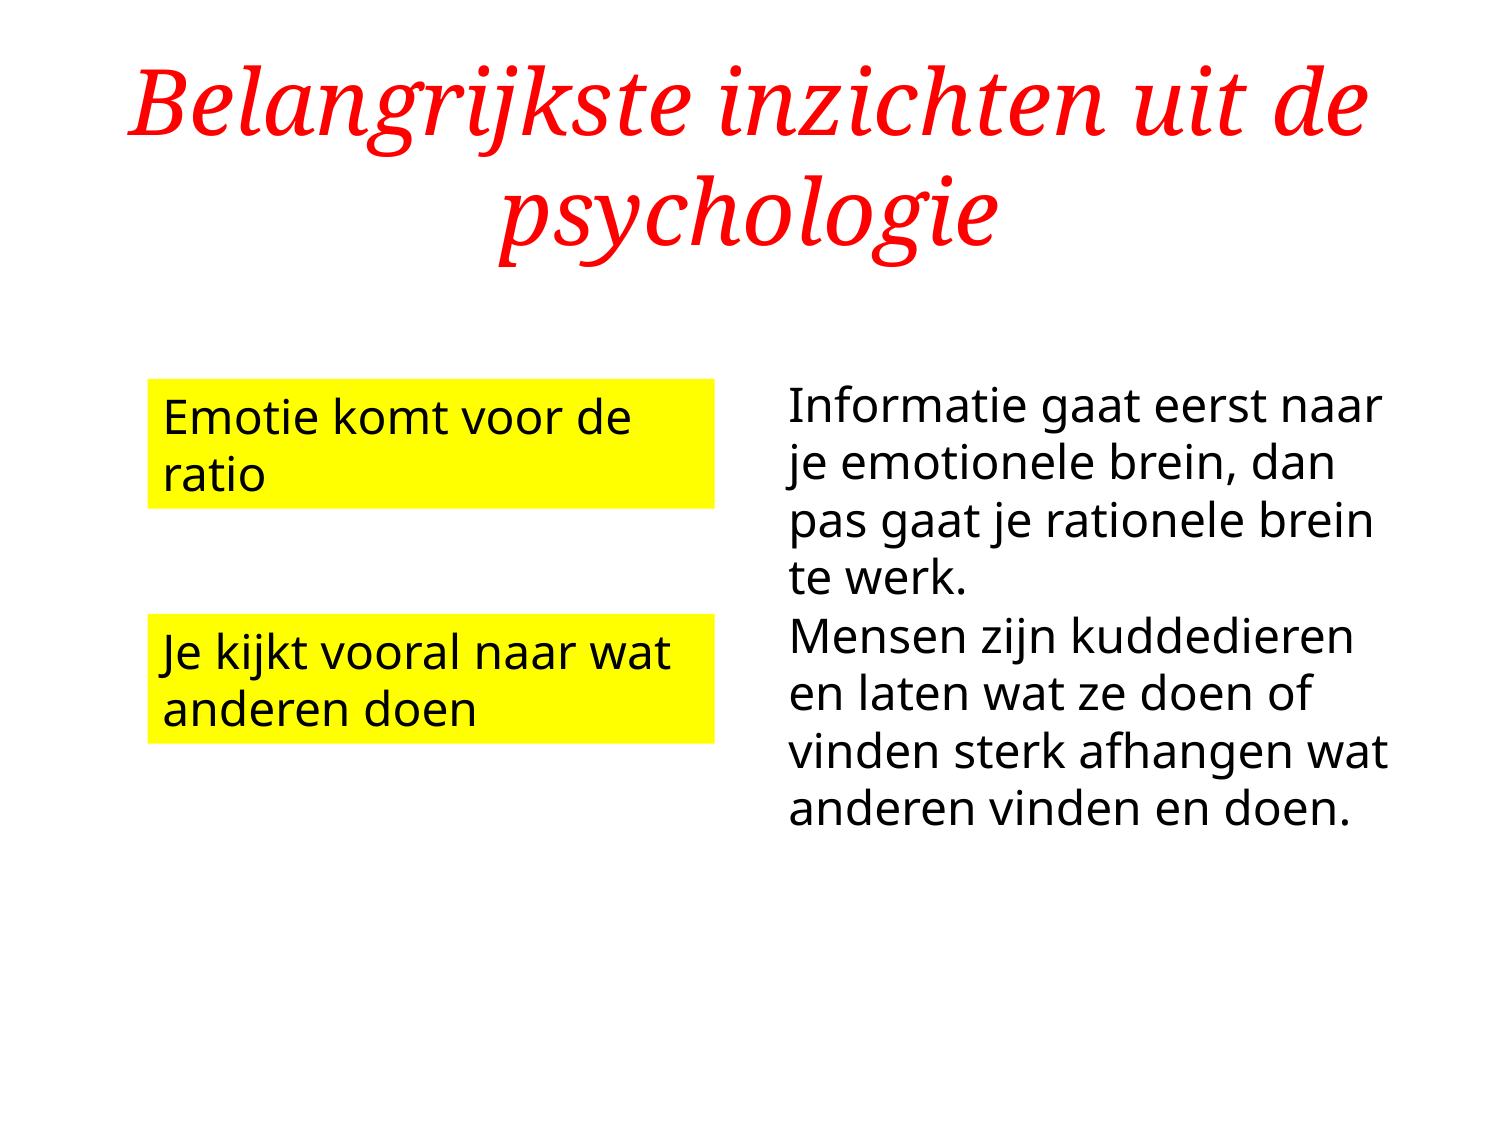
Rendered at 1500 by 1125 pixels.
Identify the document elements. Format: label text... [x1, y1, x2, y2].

text_box Je kijkt vooral naar wat anderen doen [147, 613, 715, 744]
text_box Emotie komt voor de ratio [147, 378, 715, 509]
text_box Informatie gaat eerst naar je emotionele brein, dan pas gaat je rationele brein te werk. [773, 367, 1436, 597]
text_box Mensen zijn kuddedieren en laten wat ze doen of vinden sterk afhangen wat anderen vinden en doen. [773, 597, 1436, 843]
title Belangrijkste inzichten uit de psychologie [75, 115, 1425, 303]
